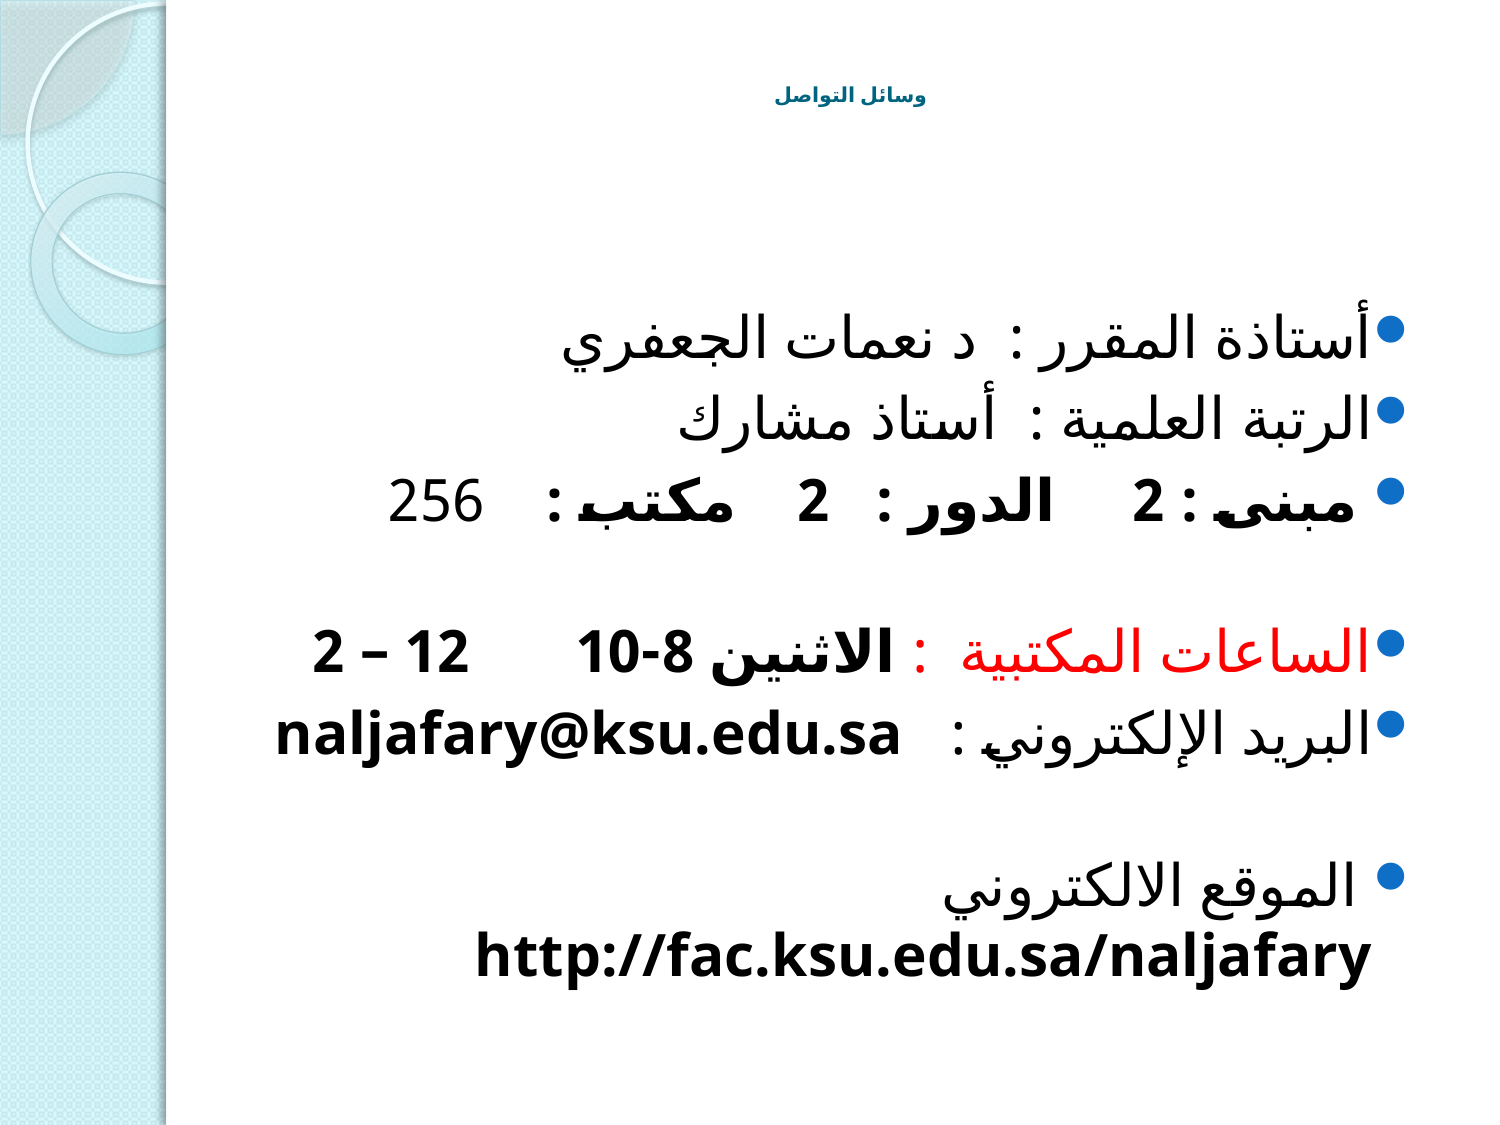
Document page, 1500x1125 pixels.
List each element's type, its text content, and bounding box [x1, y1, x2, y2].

list أستاذة المقرر : د نعمات الجعفري الرتبة العلمية : أستاذ مشارك مبنى : 2 الدور : 2 مكتب : 256 الساعات المكتبية : الاثنين 8-10 12 – 2 البريد الإلكتروني : naljafary@ksu.edu.sa الموقع الالكتروني http://fac.ksu.edu.sa/naljafary [210, 210, 1441, 999]
title وسائل التواصل [175, 0, 1500, 188]
